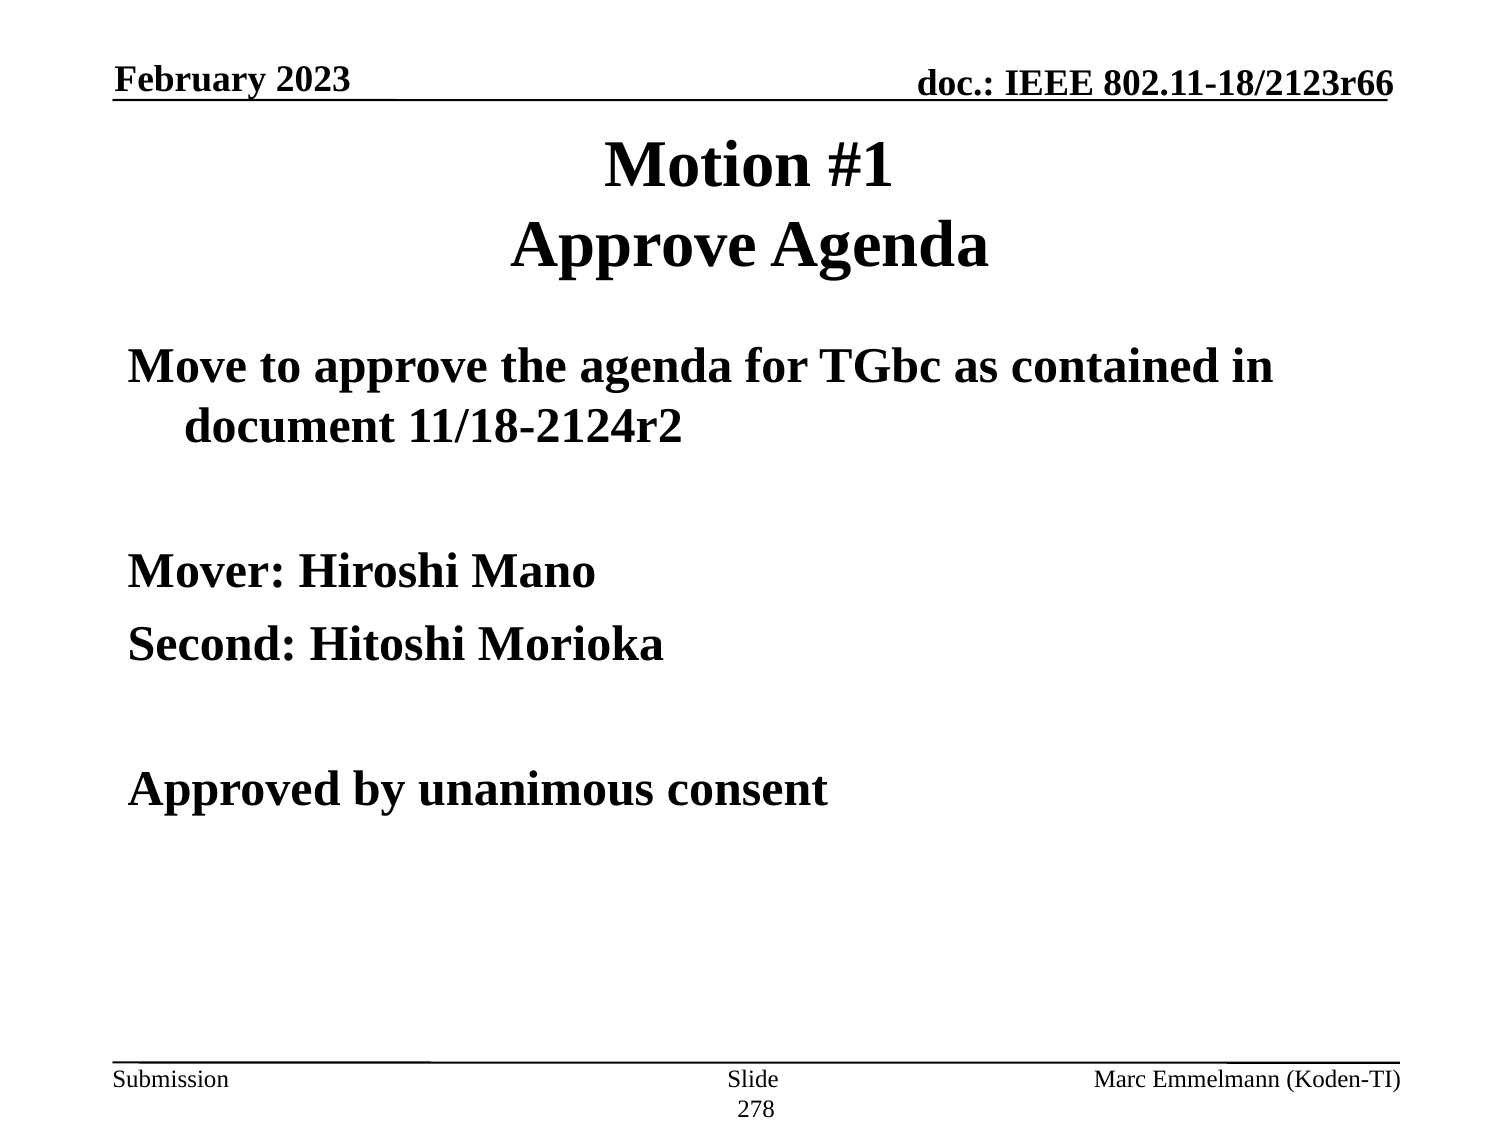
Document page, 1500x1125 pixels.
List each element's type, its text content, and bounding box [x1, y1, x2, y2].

slide_number Slide 278 [712, 1061, 800, 1123]
title Motion #1 Approve Agenda [112, 112, 1388, 288]
list Move to approve the agenda for TGbc as contained in document 11/18-2124r2 Mover: Hiroshi Mano Second: Hitoshi Morioka Approved by unanimous consent [112, 324, 1388, 1000]
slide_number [114, 54, 423, 100]
footer Marc Emmelmann (Koden-TI) [878, 1061, 1402, 1093]
